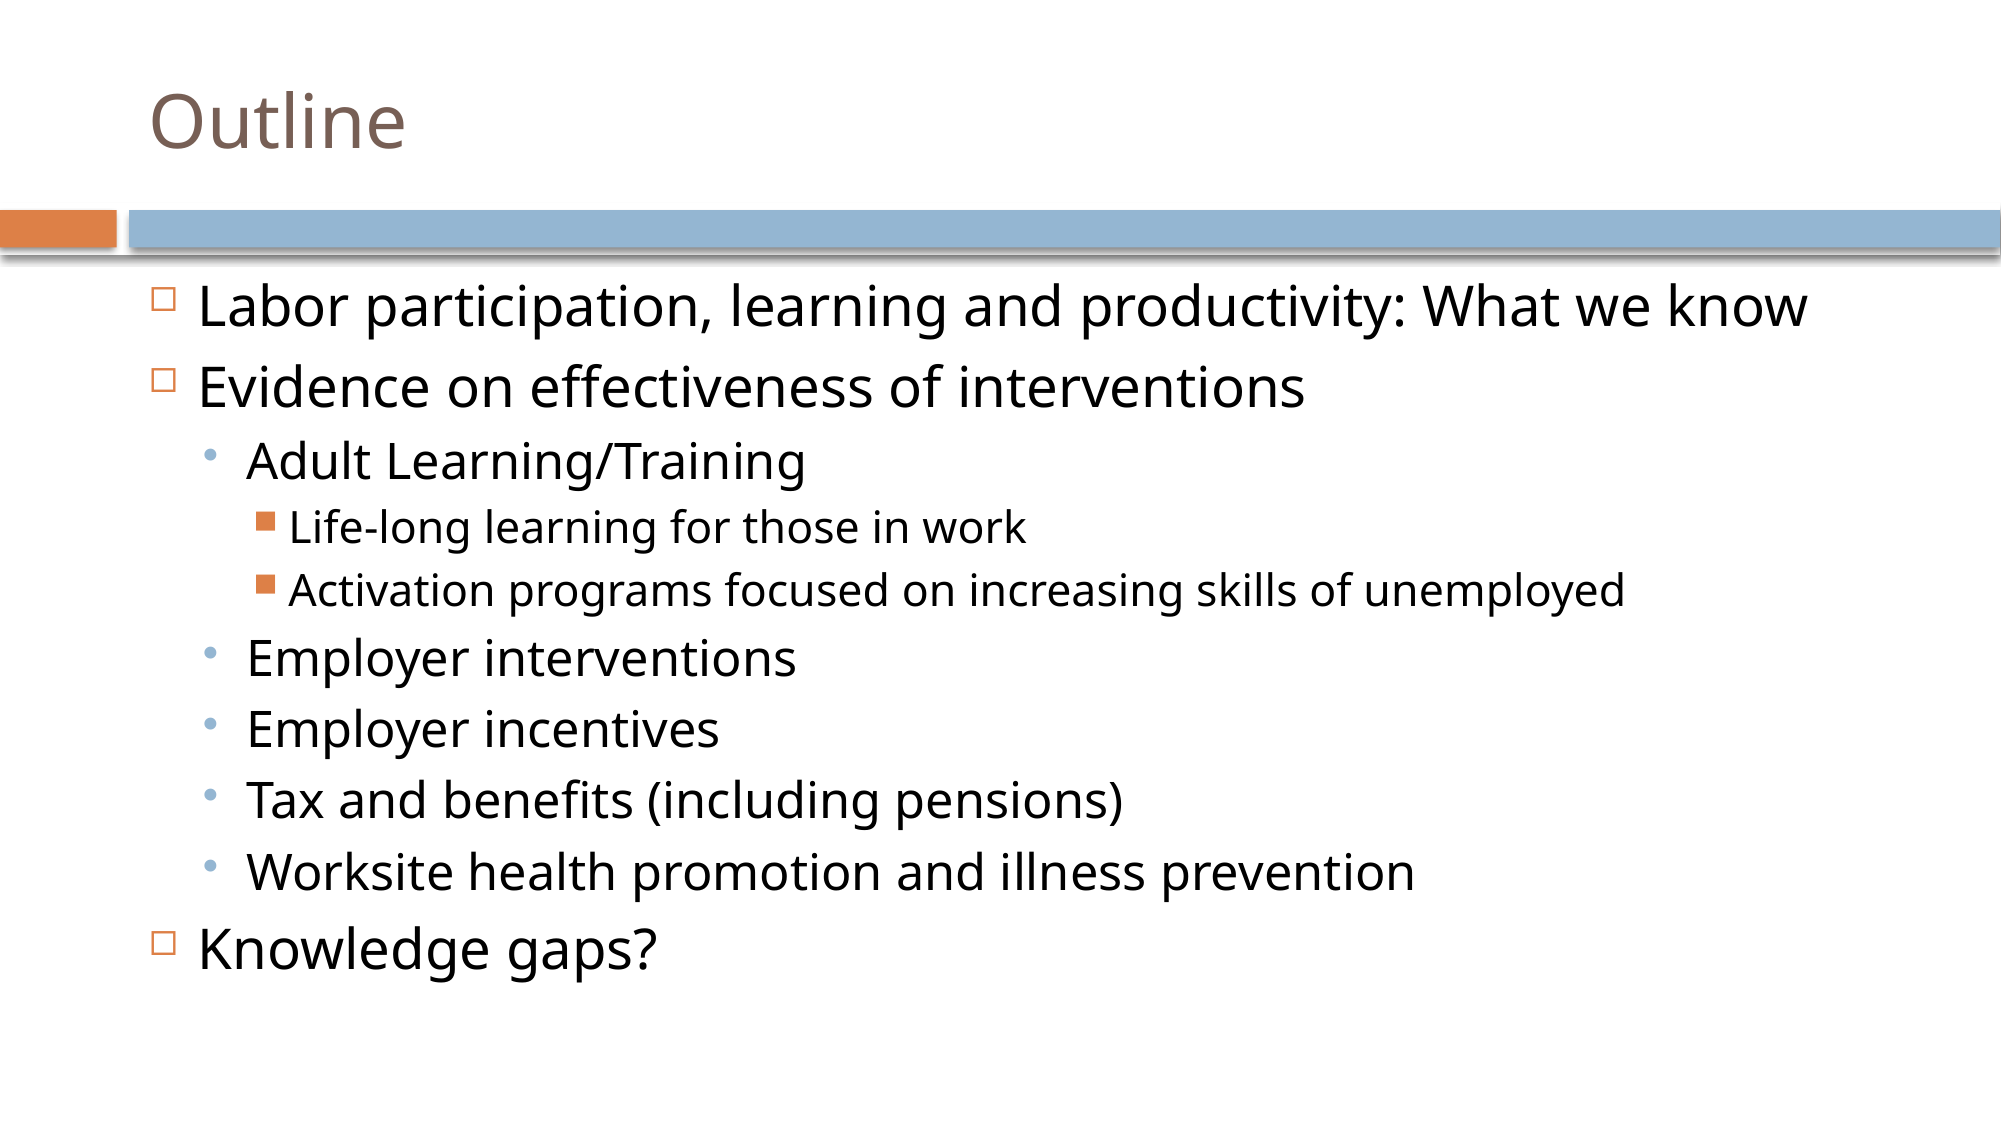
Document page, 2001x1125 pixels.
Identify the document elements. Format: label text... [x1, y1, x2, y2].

list Labor participation, learning and productivity: What we know Evidence on effectiveness of interventions Adult Learning/Training Life-long learning for those in work Activation programs focused on increasing skills of unemployed Employer interventions Employer incentives Tax and benefits (including pensions) Worksite health promotion and illness prevention Knowledge gaps? [133, 262, 1918, 1000]
title Outline [133, 37, 1918, 200]
